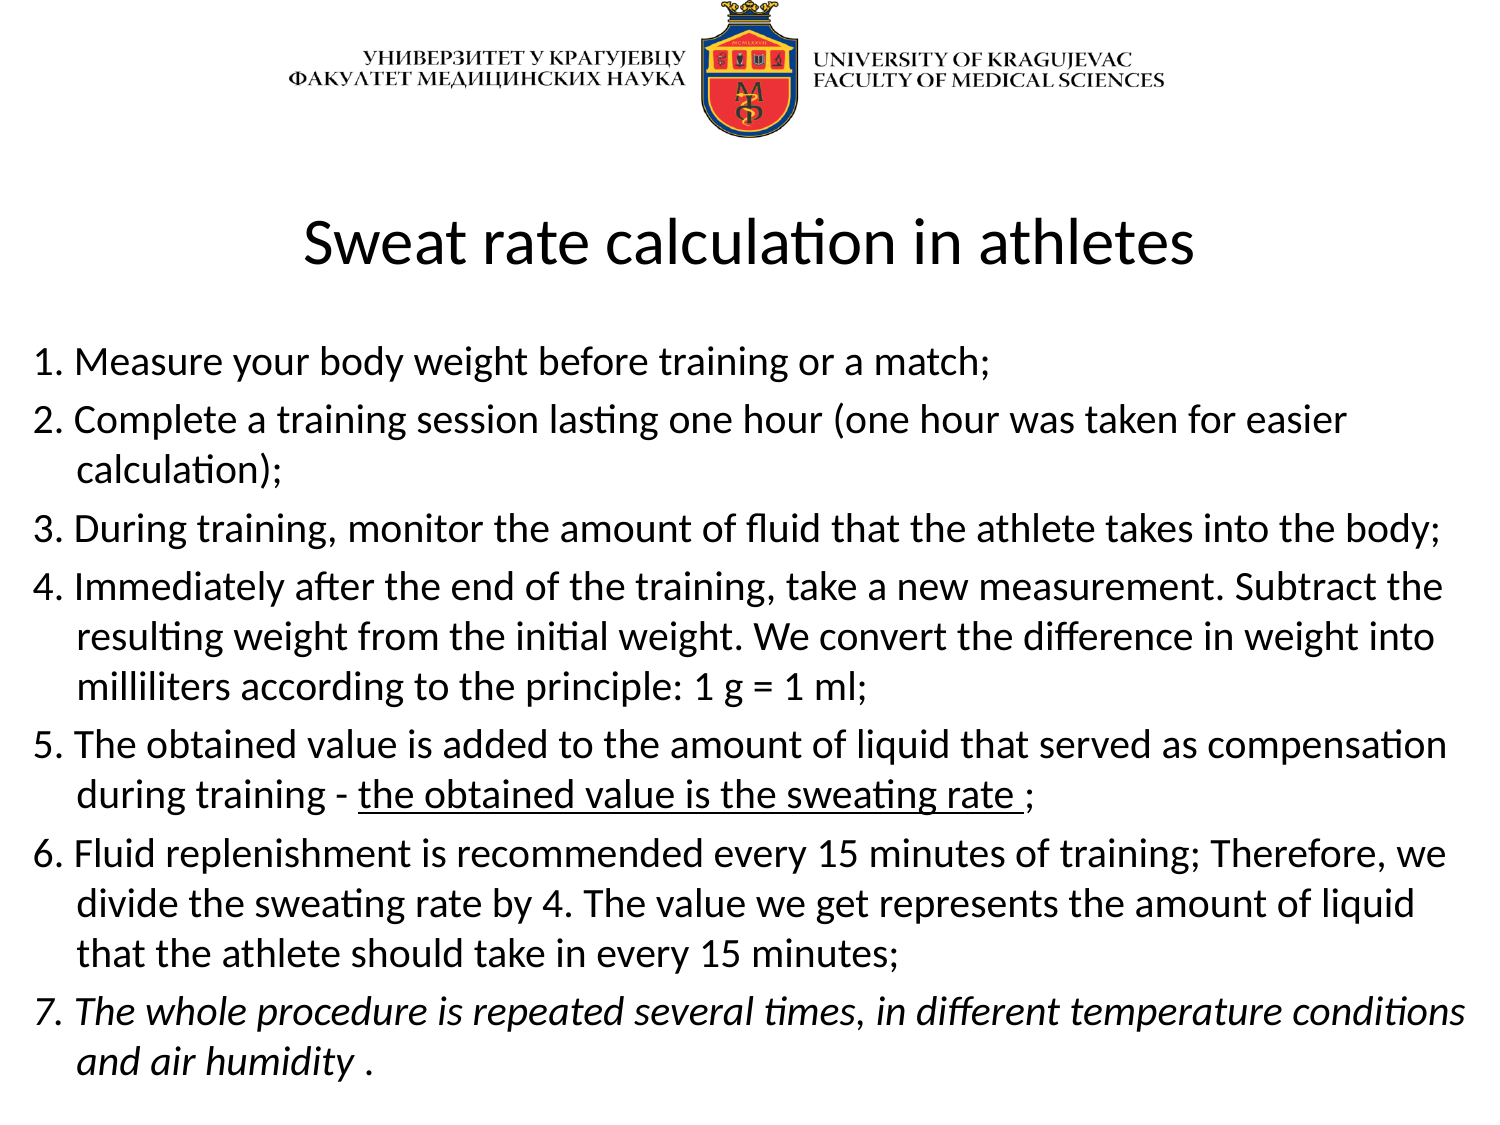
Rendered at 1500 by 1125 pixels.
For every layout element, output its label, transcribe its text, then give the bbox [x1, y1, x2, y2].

title Sweat rate calculation in athletes [74, 162, 1426, 315]
picture [289, 0, 1164, 138]
list 1. Measure your body weight before training or a match; 2. Complete a training session lasting one hour (one hour was taken for easier calculation); 3. During training, monitor the amount of fluid that the athlete takes into the body; 4. Immediately after the end of the training, take a new measurement. Subtract the resulting weight from the initial weight. We convert the difference in weight into milliliters according to the principle: 1 g = 1 ml; 5. The obtained value is added to the amount of liquid that served as compensation during training - the obtained value is the sweating rate ; 6. Fluid replenishment is recommended every 15 minutes of training; Therefore, we divide the sweating rate by 4. The value we get represents the amount of liquid that the athlete should take in every 15 minutes; 7. The whole procedure is repeated several times, in different temperature conditions and air humidity . [17, 326, 1500, 1107]
